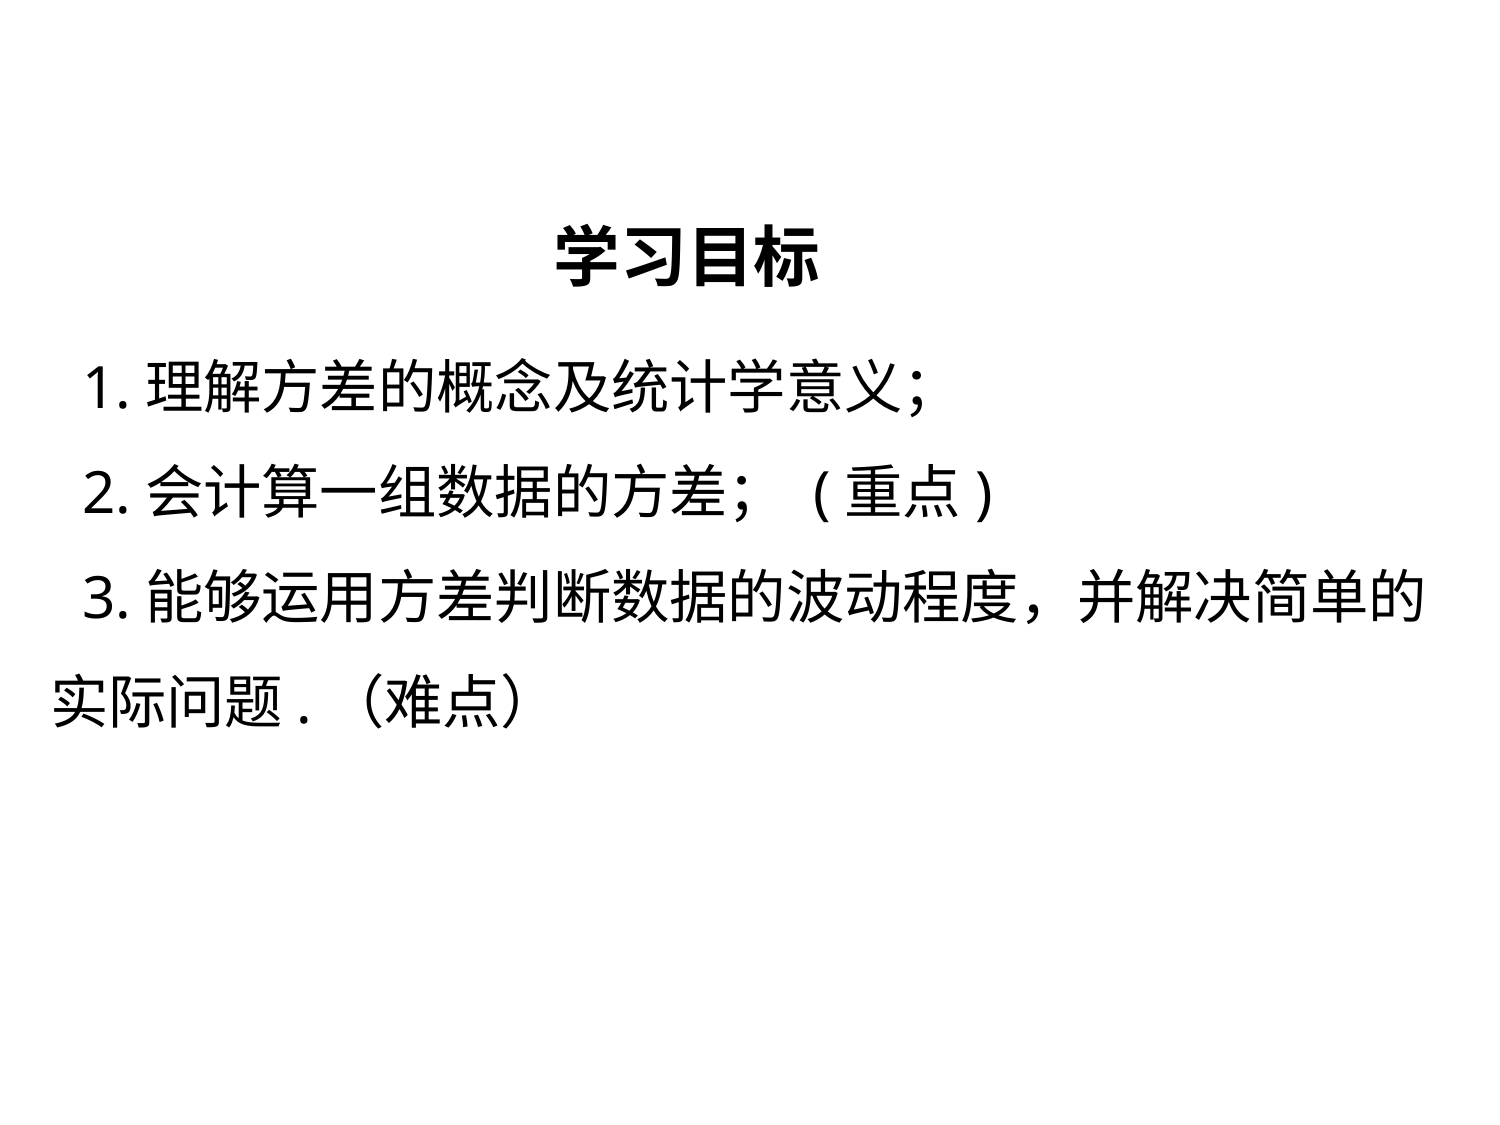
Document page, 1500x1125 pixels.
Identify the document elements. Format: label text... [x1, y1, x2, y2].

text_box 1.理解方差的概念及统计学意义； 2.会计算一组数据的方差； (重点) 3.能够运用方差判断数据的波动程度，并解决简单的实际问题.（难点） [35, 308, 1457, 743]
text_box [410, 198, 856, 304]
